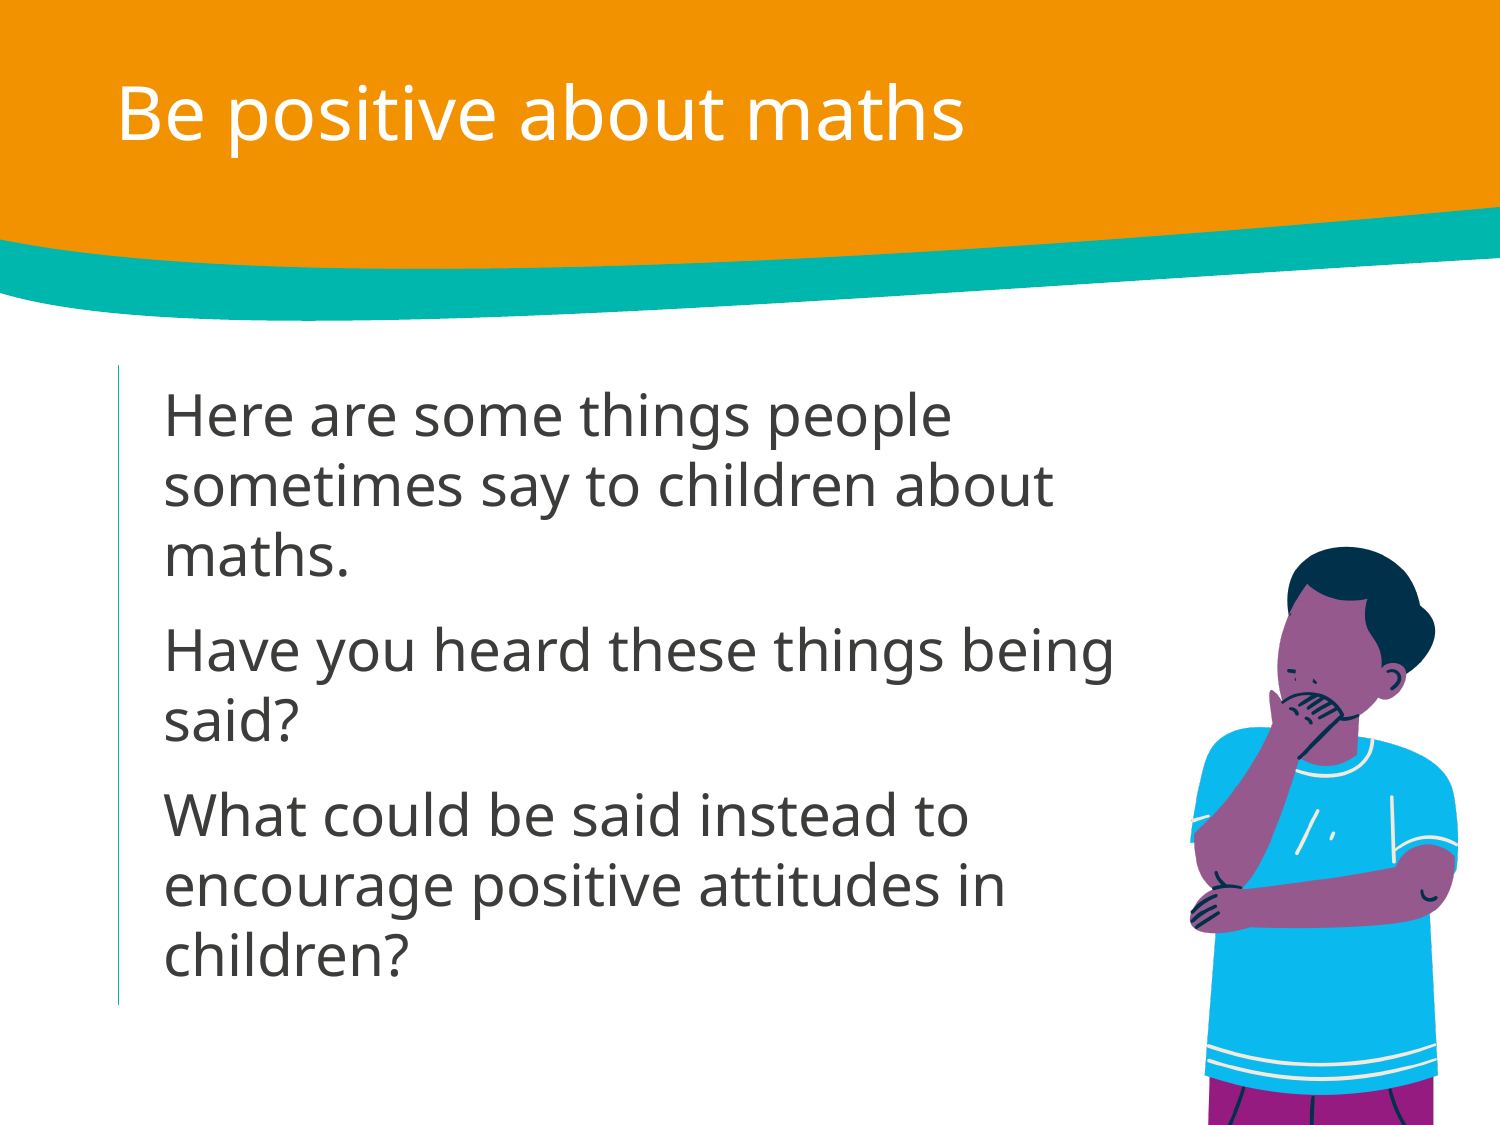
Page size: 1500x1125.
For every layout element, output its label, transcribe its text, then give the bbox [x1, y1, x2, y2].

list Be positive about maths [100, 67, 1411, 258]
text_box Here are some things people sometimes say to children about maths. Have you heard these things being said? What could be said instead to encourage positive attitudes in children? [148, 370, 1253, 996]
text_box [1159, 539, 1459, 1125]
